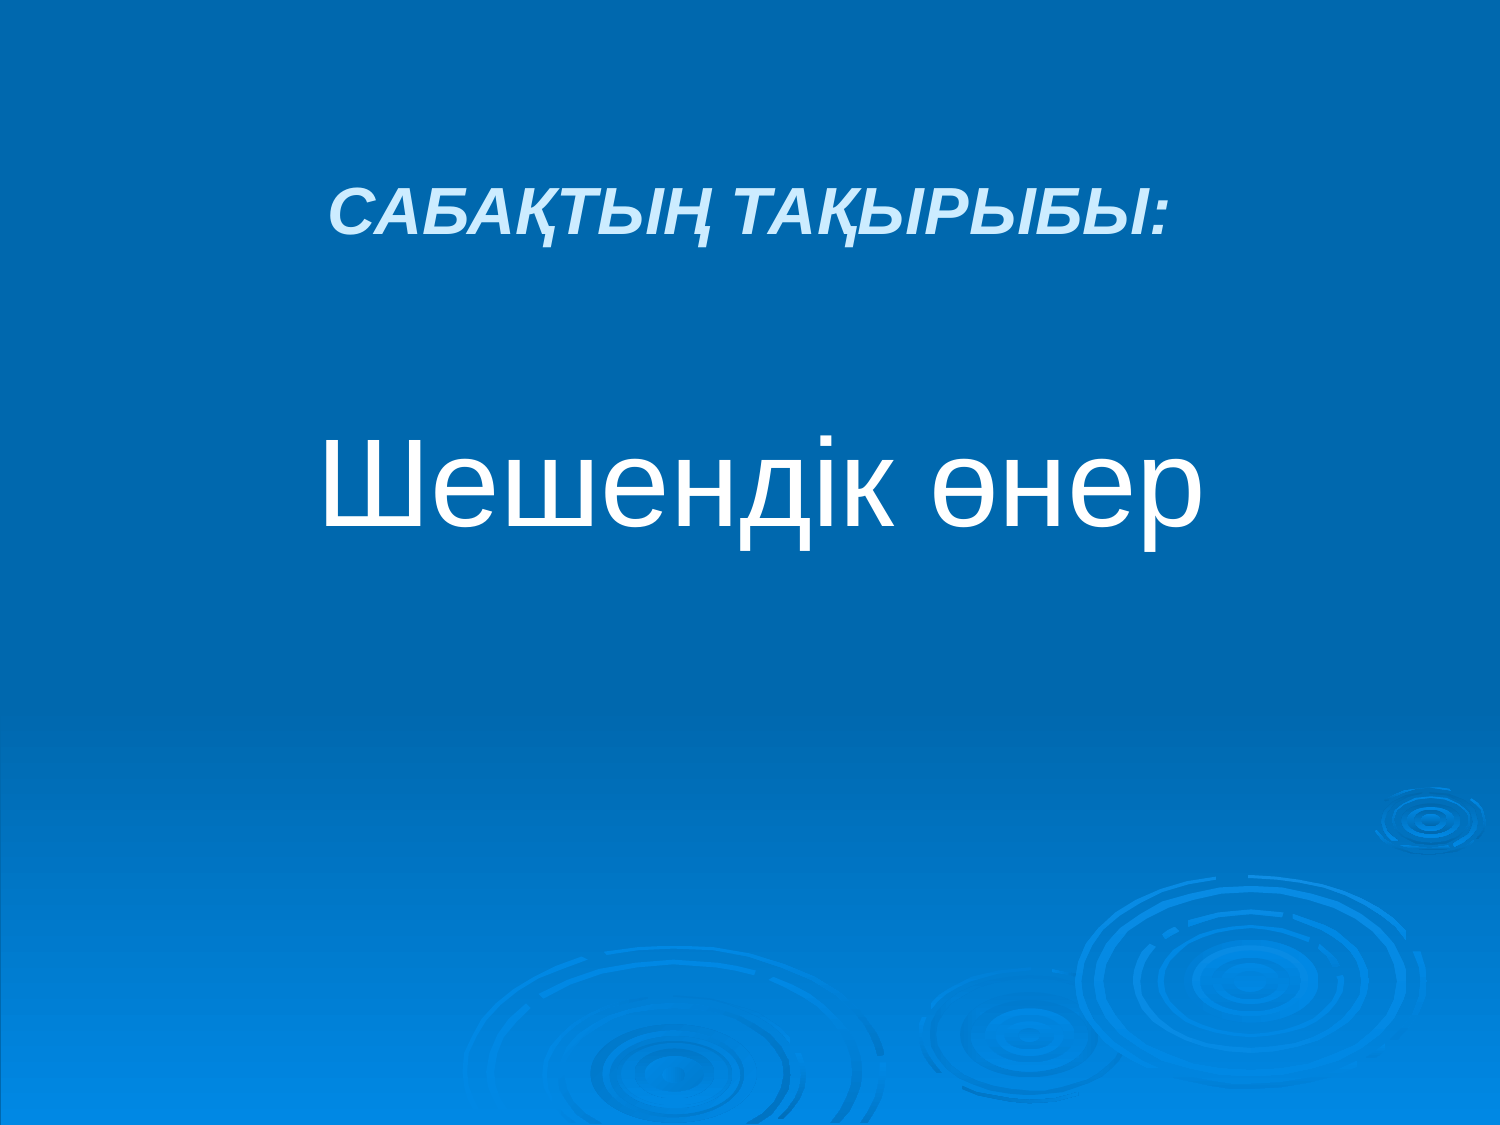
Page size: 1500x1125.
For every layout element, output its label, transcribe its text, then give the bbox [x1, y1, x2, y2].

text_box Шешендік өнер [277, 394, 1270, 559]
text_box САБАҚТЫҢ ТАҚЫРЫБЫ: [147, 160, 1353, 336]
